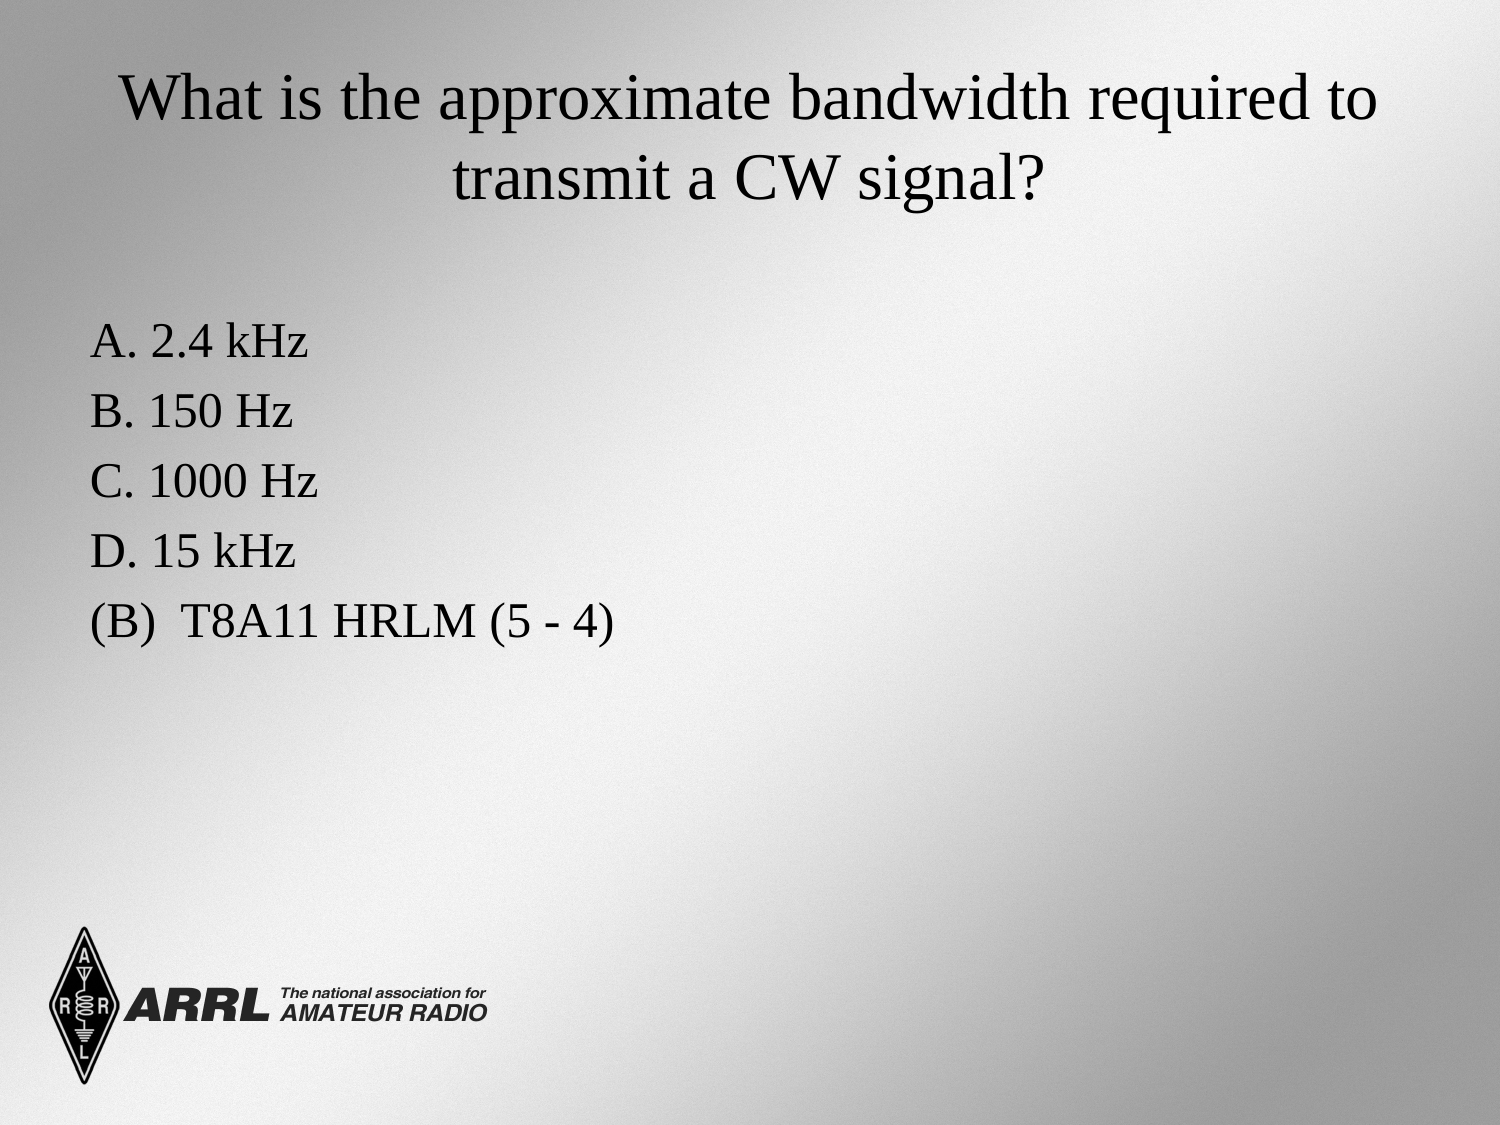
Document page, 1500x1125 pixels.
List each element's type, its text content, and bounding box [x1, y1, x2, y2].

title What is the approximate bandwidth required to transmit a CW signal? [75, 45, 1425, 233]
picture [0, 0, 1500, 1125]
list A. 2.4 kHz B. 150 Hz C. 1000 Hz D. 15 kHz (B) T8A11 HRLM (5 - 4) [75, 299, 1425, 1005]
